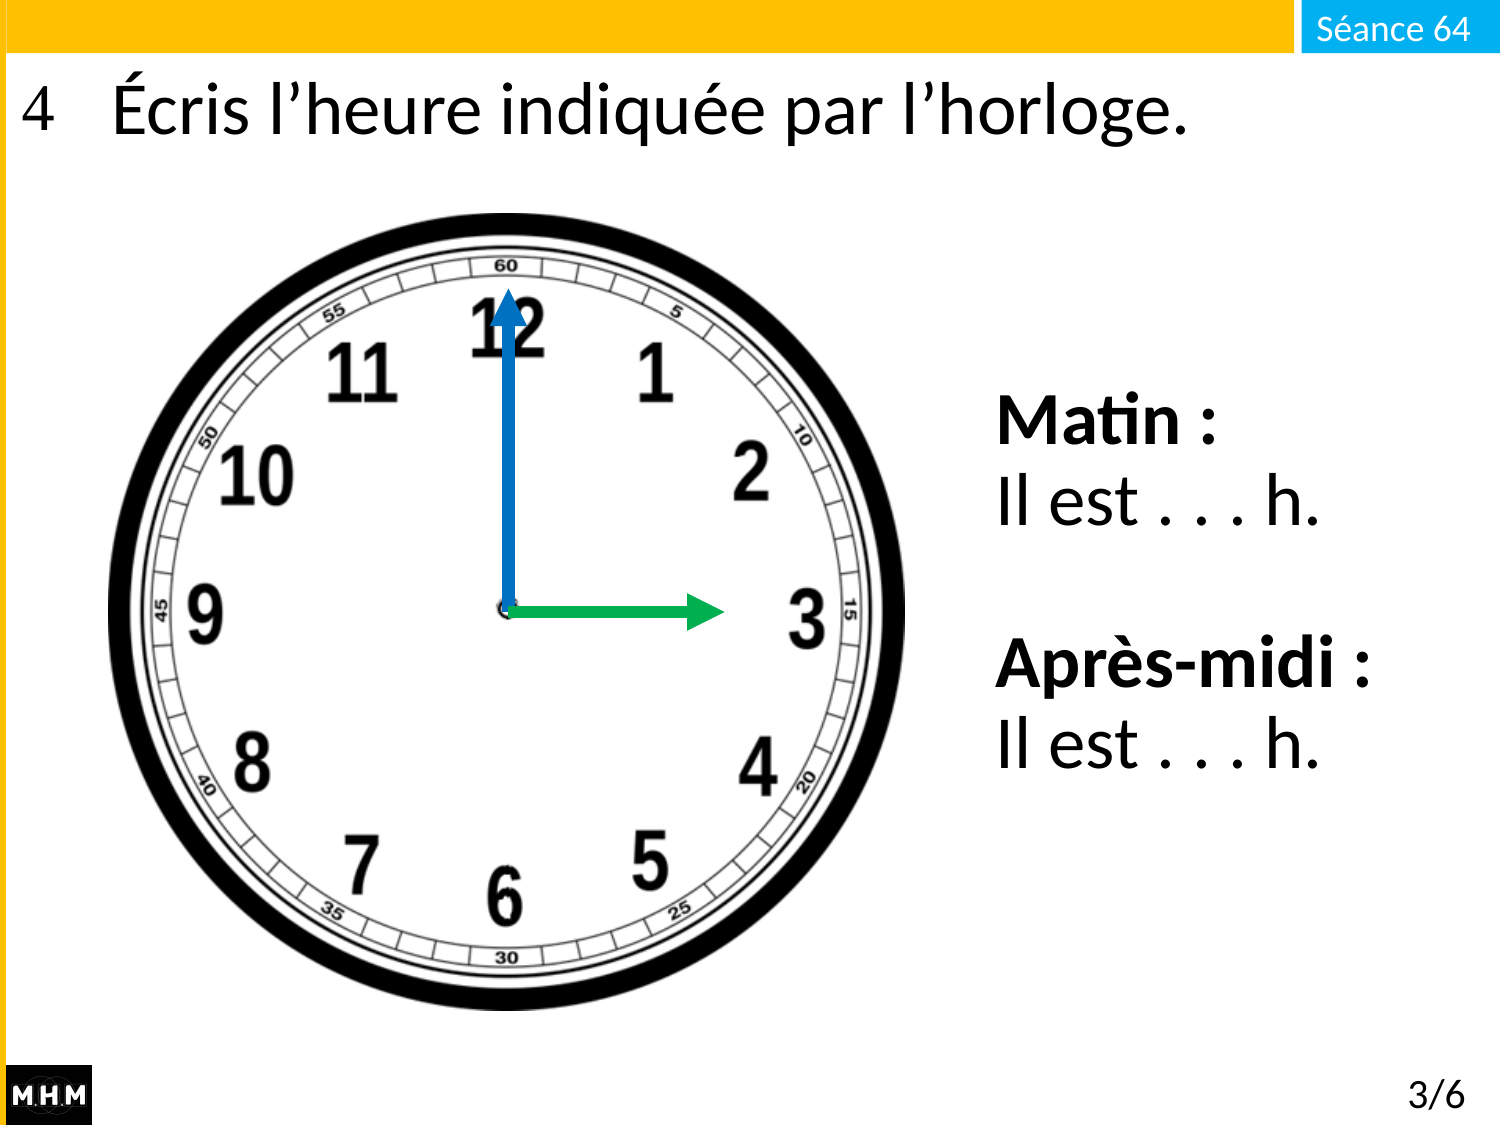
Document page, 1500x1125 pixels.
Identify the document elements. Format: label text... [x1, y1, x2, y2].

text_box Matin : Il est . . . h. Après-midi : Il est . . . h. [980, 301, 1500, 863]
list 3/6 [1373, 1064, 1500, 1125]
picture [108, 213, 905, 1011]
title Écris l’heure indiquée par l’horloge. [96, 60, 1391, 160]
picture [6, 1065, 92, 1125]
